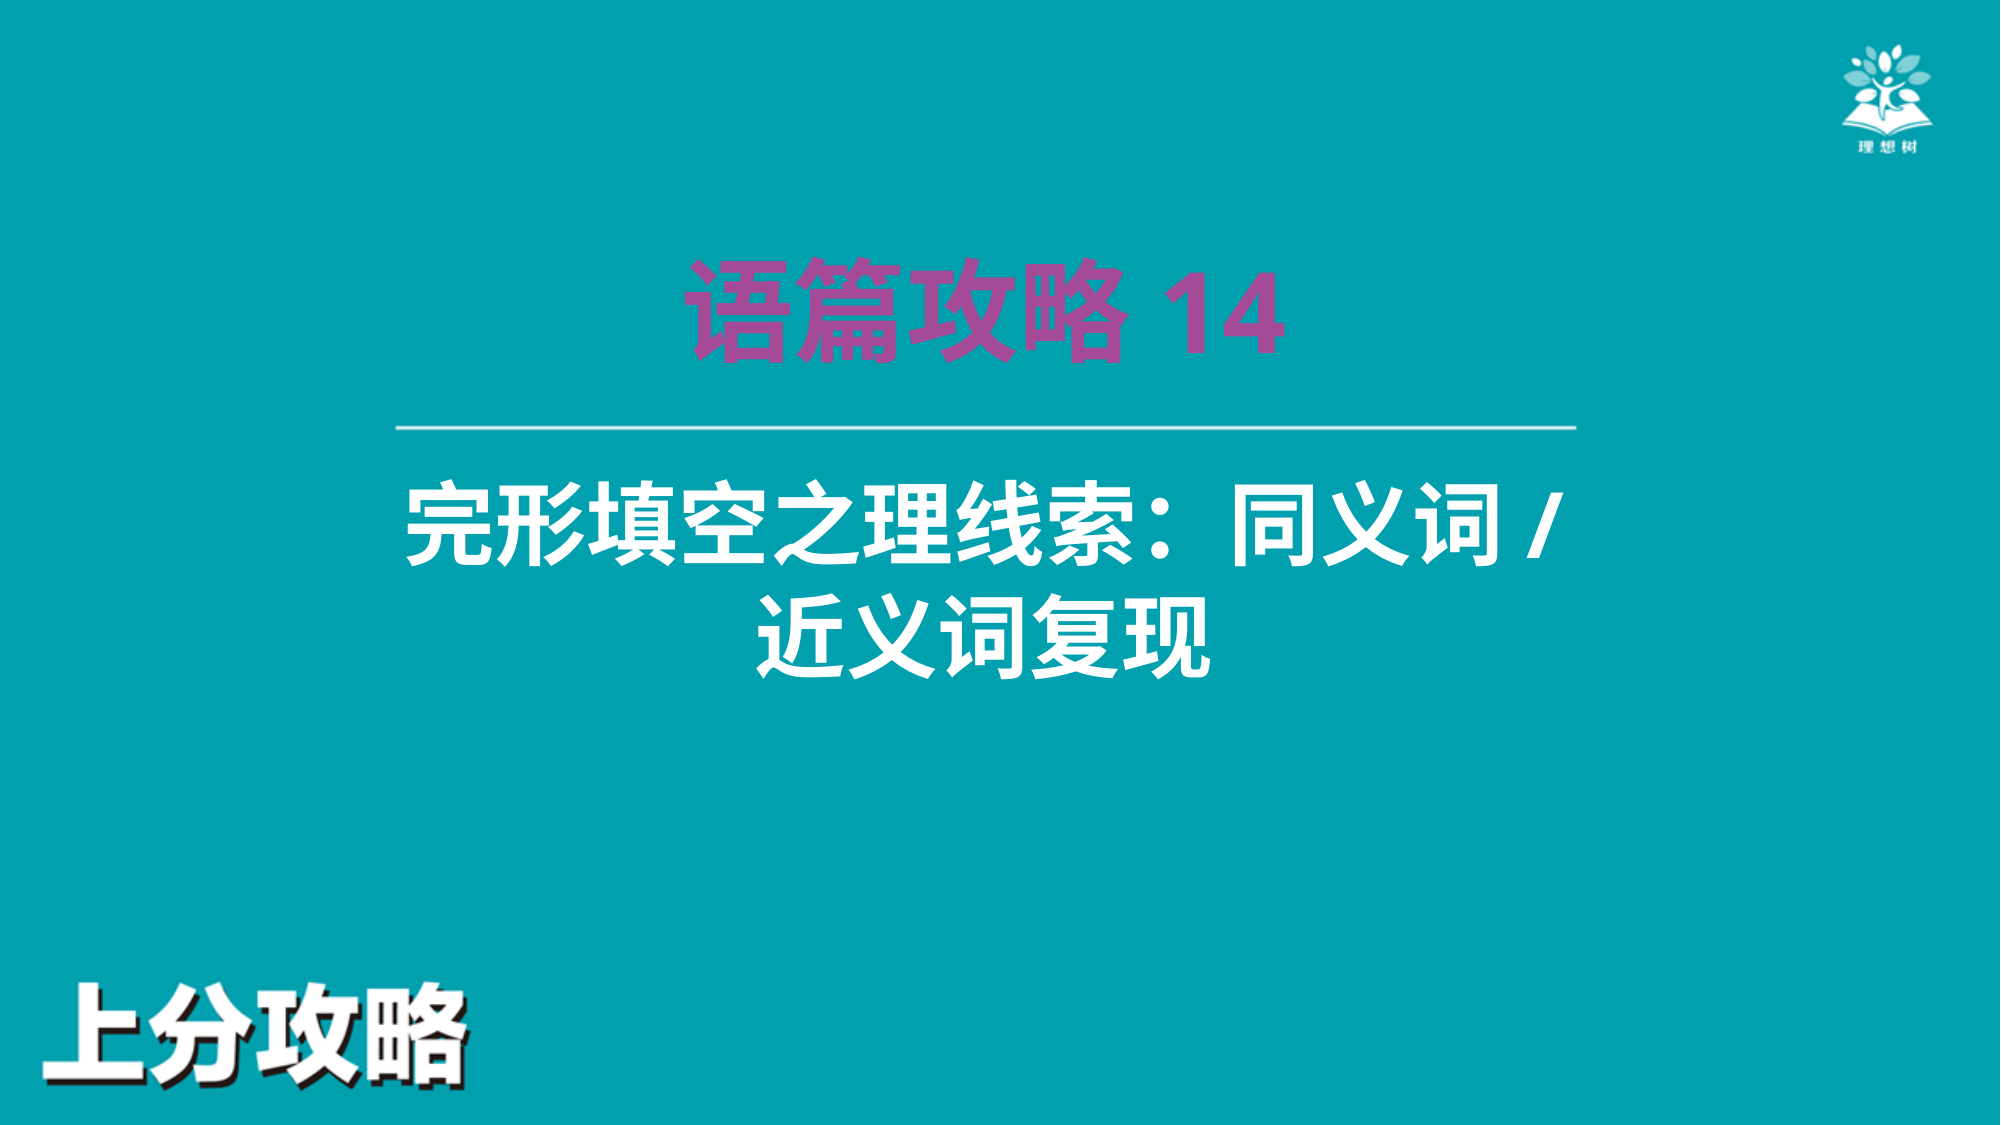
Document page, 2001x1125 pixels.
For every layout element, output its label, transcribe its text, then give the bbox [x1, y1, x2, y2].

text_box 完形填空之理线索：同义词/ 近义词复现 [391, 460, 1577, 696]
picture [0, 0, 2000, 1125]
text_box 语篇攻略14 [391, 231, 1577, 384]
